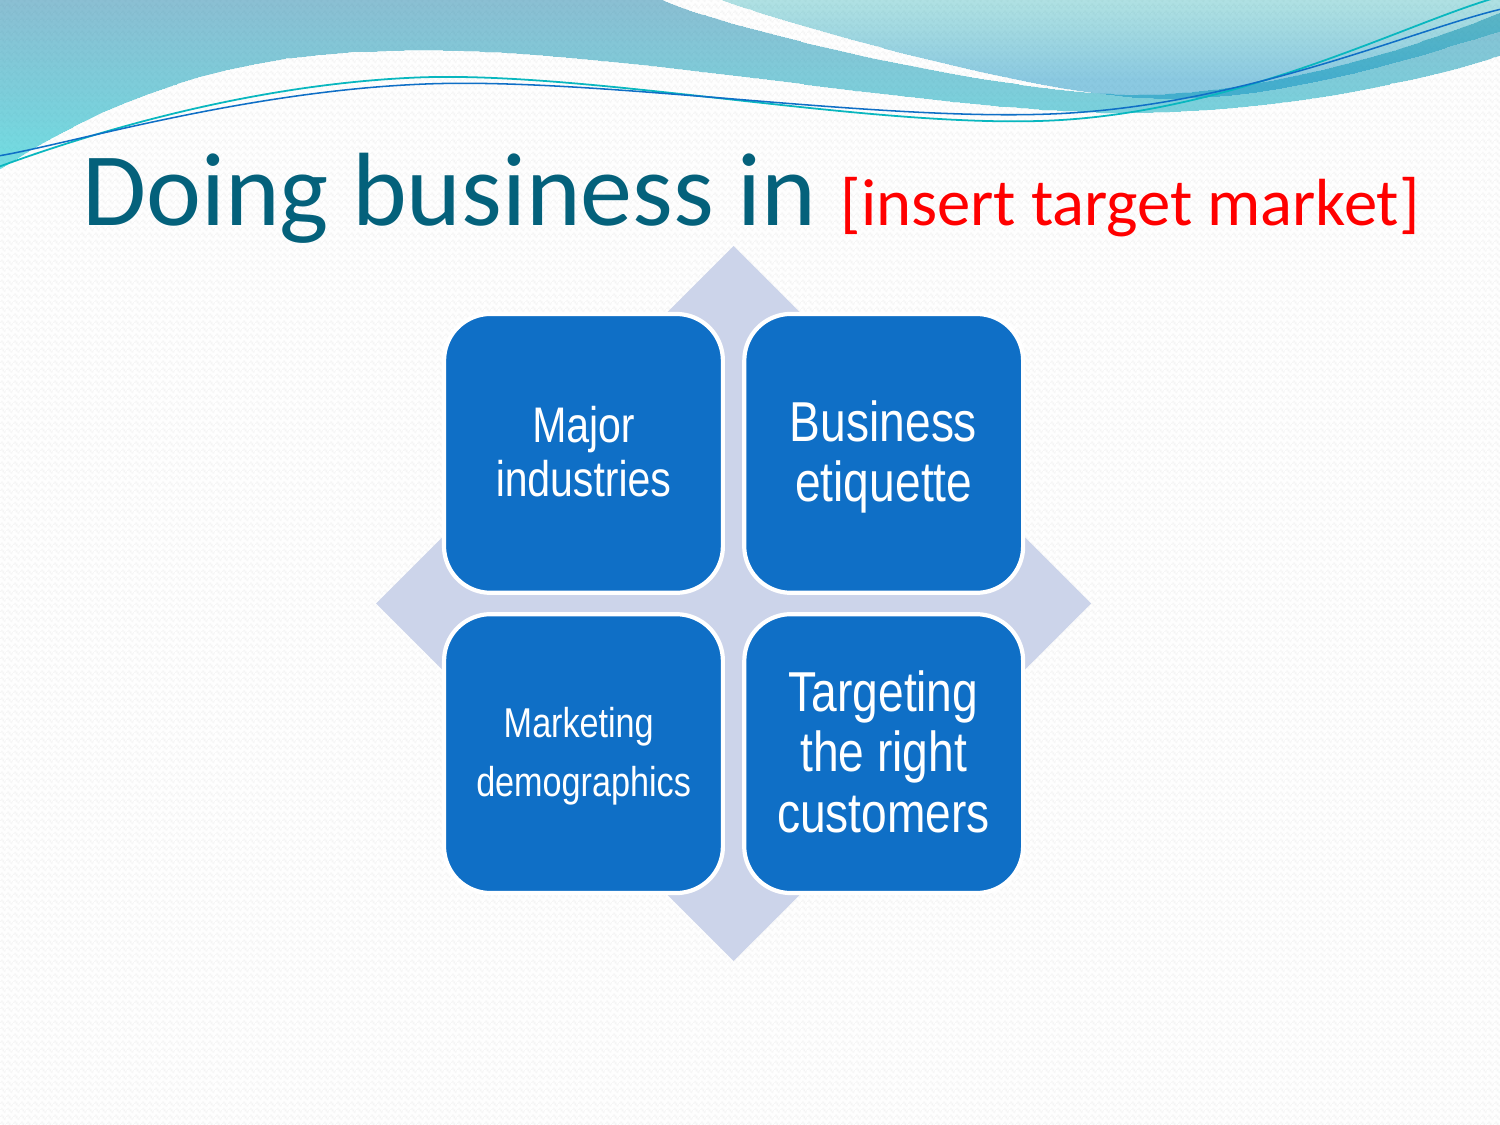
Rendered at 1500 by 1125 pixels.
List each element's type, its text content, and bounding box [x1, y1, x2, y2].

title Doing business in [insert target market] [81, 58, 1433, 247]
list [58, 245, 1409, 962]
